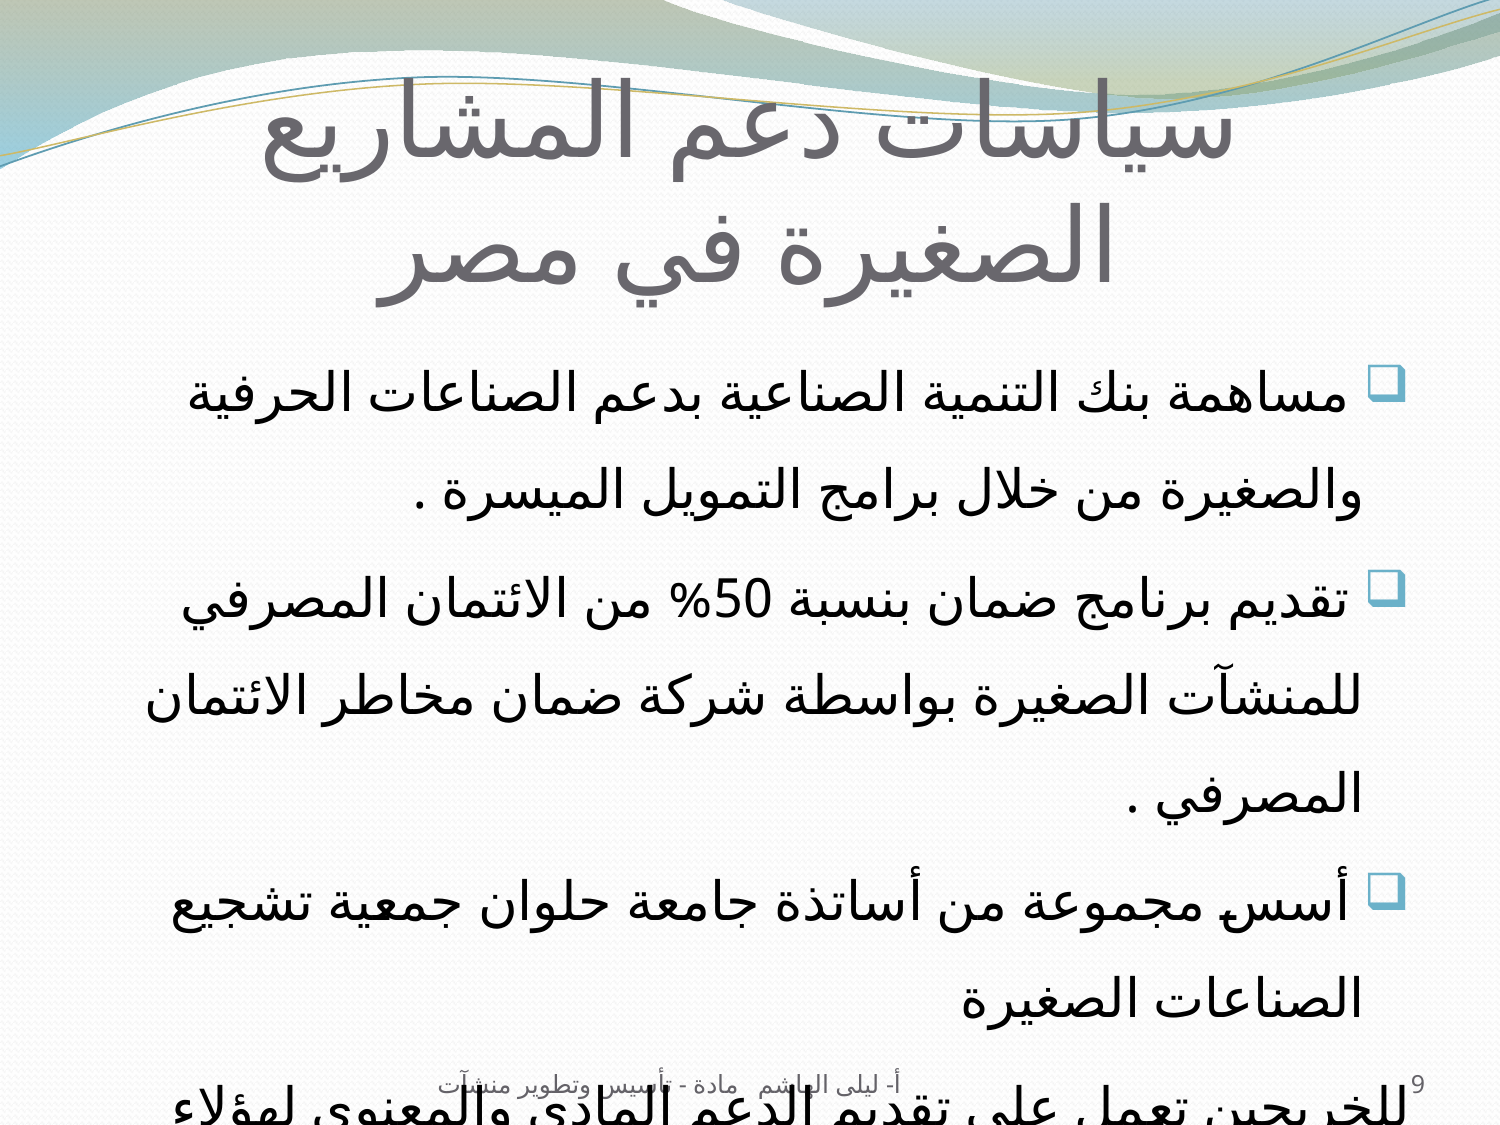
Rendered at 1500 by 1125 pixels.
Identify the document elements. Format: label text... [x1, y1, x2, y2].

slide_number 9 [1299, 1042, 1425, 1103]
footer أ- ليلى الهاشم مادة - تأسيس وتطوير منشآت [437, 1042, 988, 1103]
list مساهمة بنك التنمية الصناعية بدعم الصناعات الحرفية والصغيرة من خلال برامج التمويل الميسرة . تقديم برنامج ضمان بنسبة 50% من الائتمان المصرفي للمنشآت الصغيرة بواسطة شركة ضمان مخاطر الائتمان المصرفي . أسس مجموعة من أساتذة جامعة حلوان جمعية تشجيع الصناعات الصغيرة للخريجين تعمل على تقديم الدعم المادي والمعنوي لهؤلاء الخريجين . [75, 317, 1425, 1038]
title سياسات دعم المشاريع الصغيرة في مصر [75, 115, 1425, 303]
